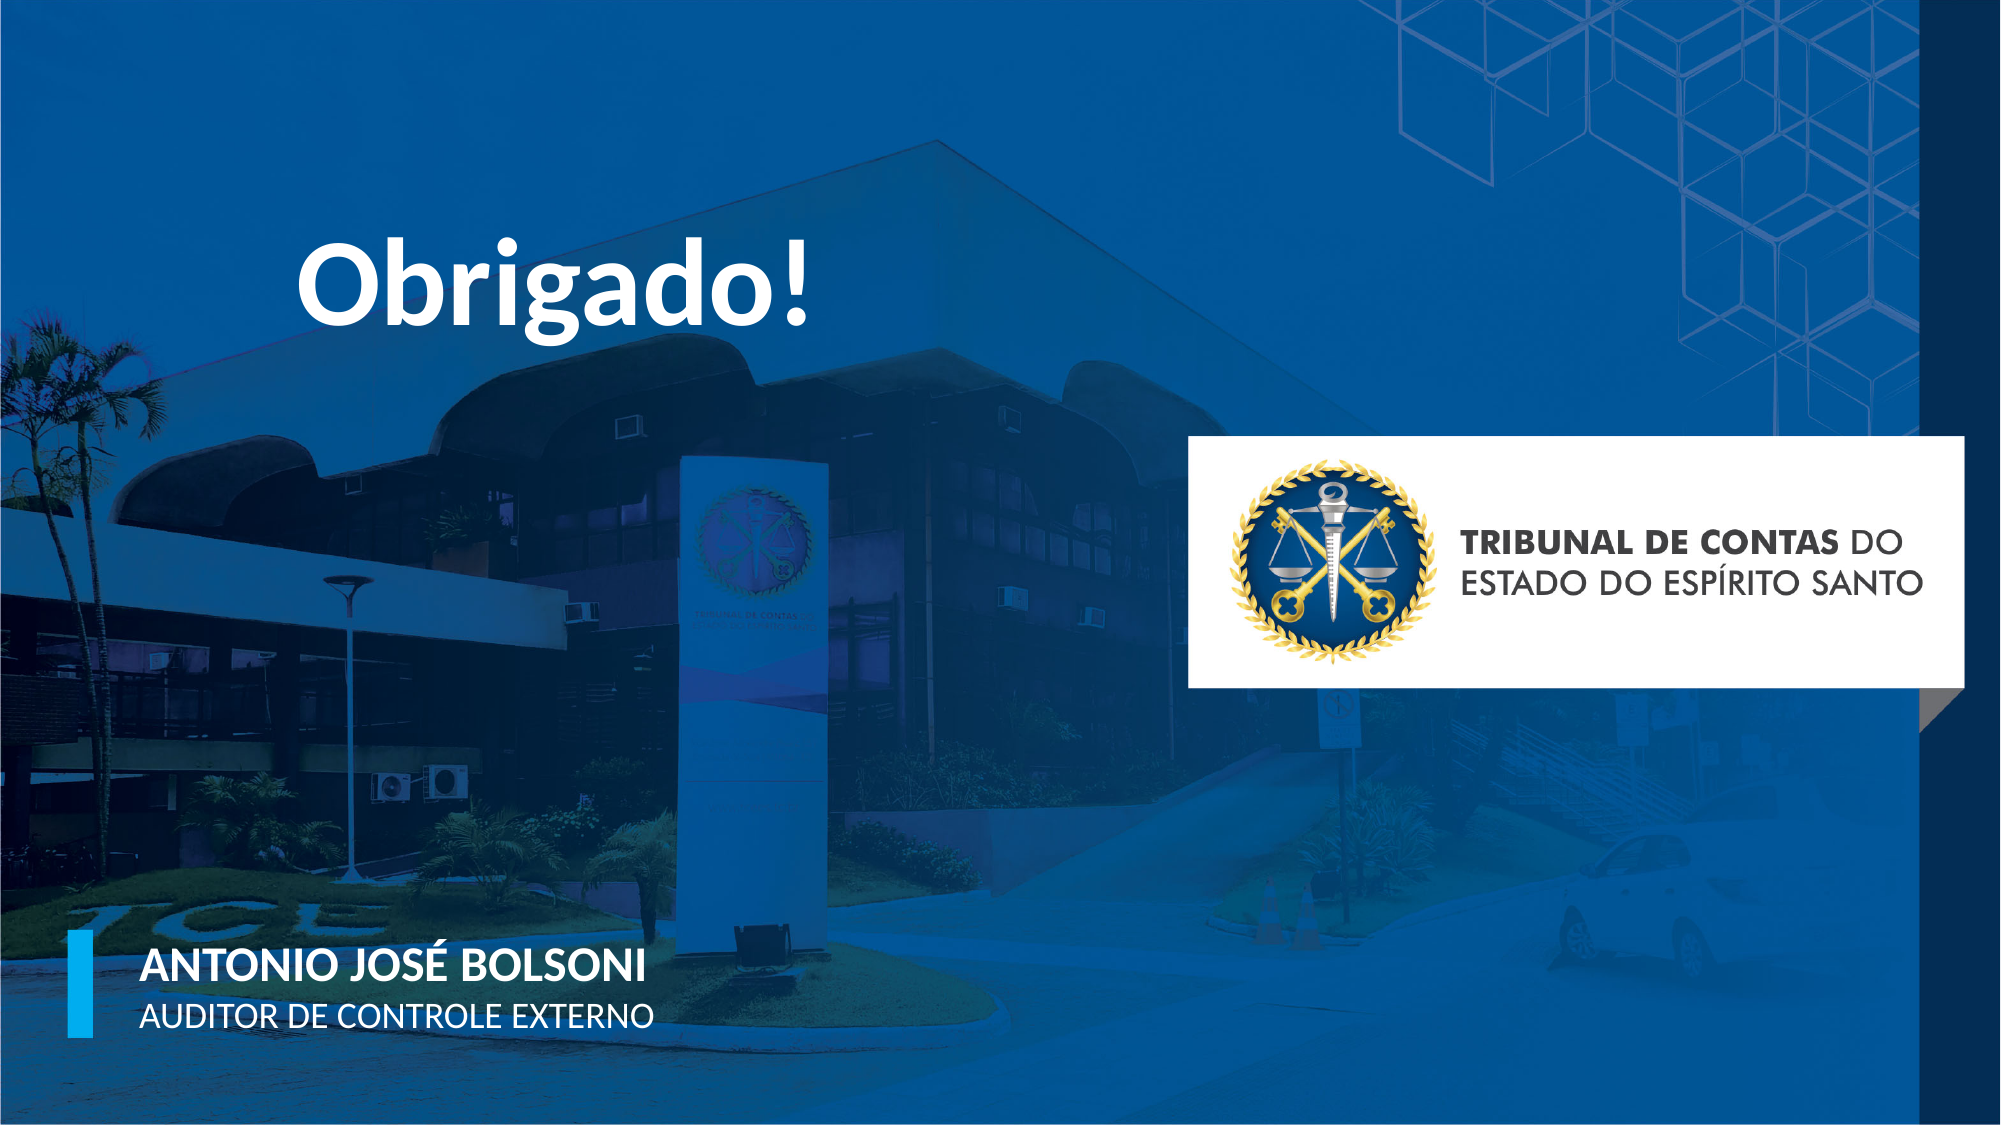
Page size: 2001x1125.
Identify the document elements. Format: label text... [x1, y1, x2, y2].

picture [0, 0, 2001, 1125]
text_box ANTONIO JOSÉ BOLSONI AUDITOR DE CONTROLE EXTERNO [124, 923, 1139, 1044]
text_box Obrigado! [281, 192, 981, 358]
